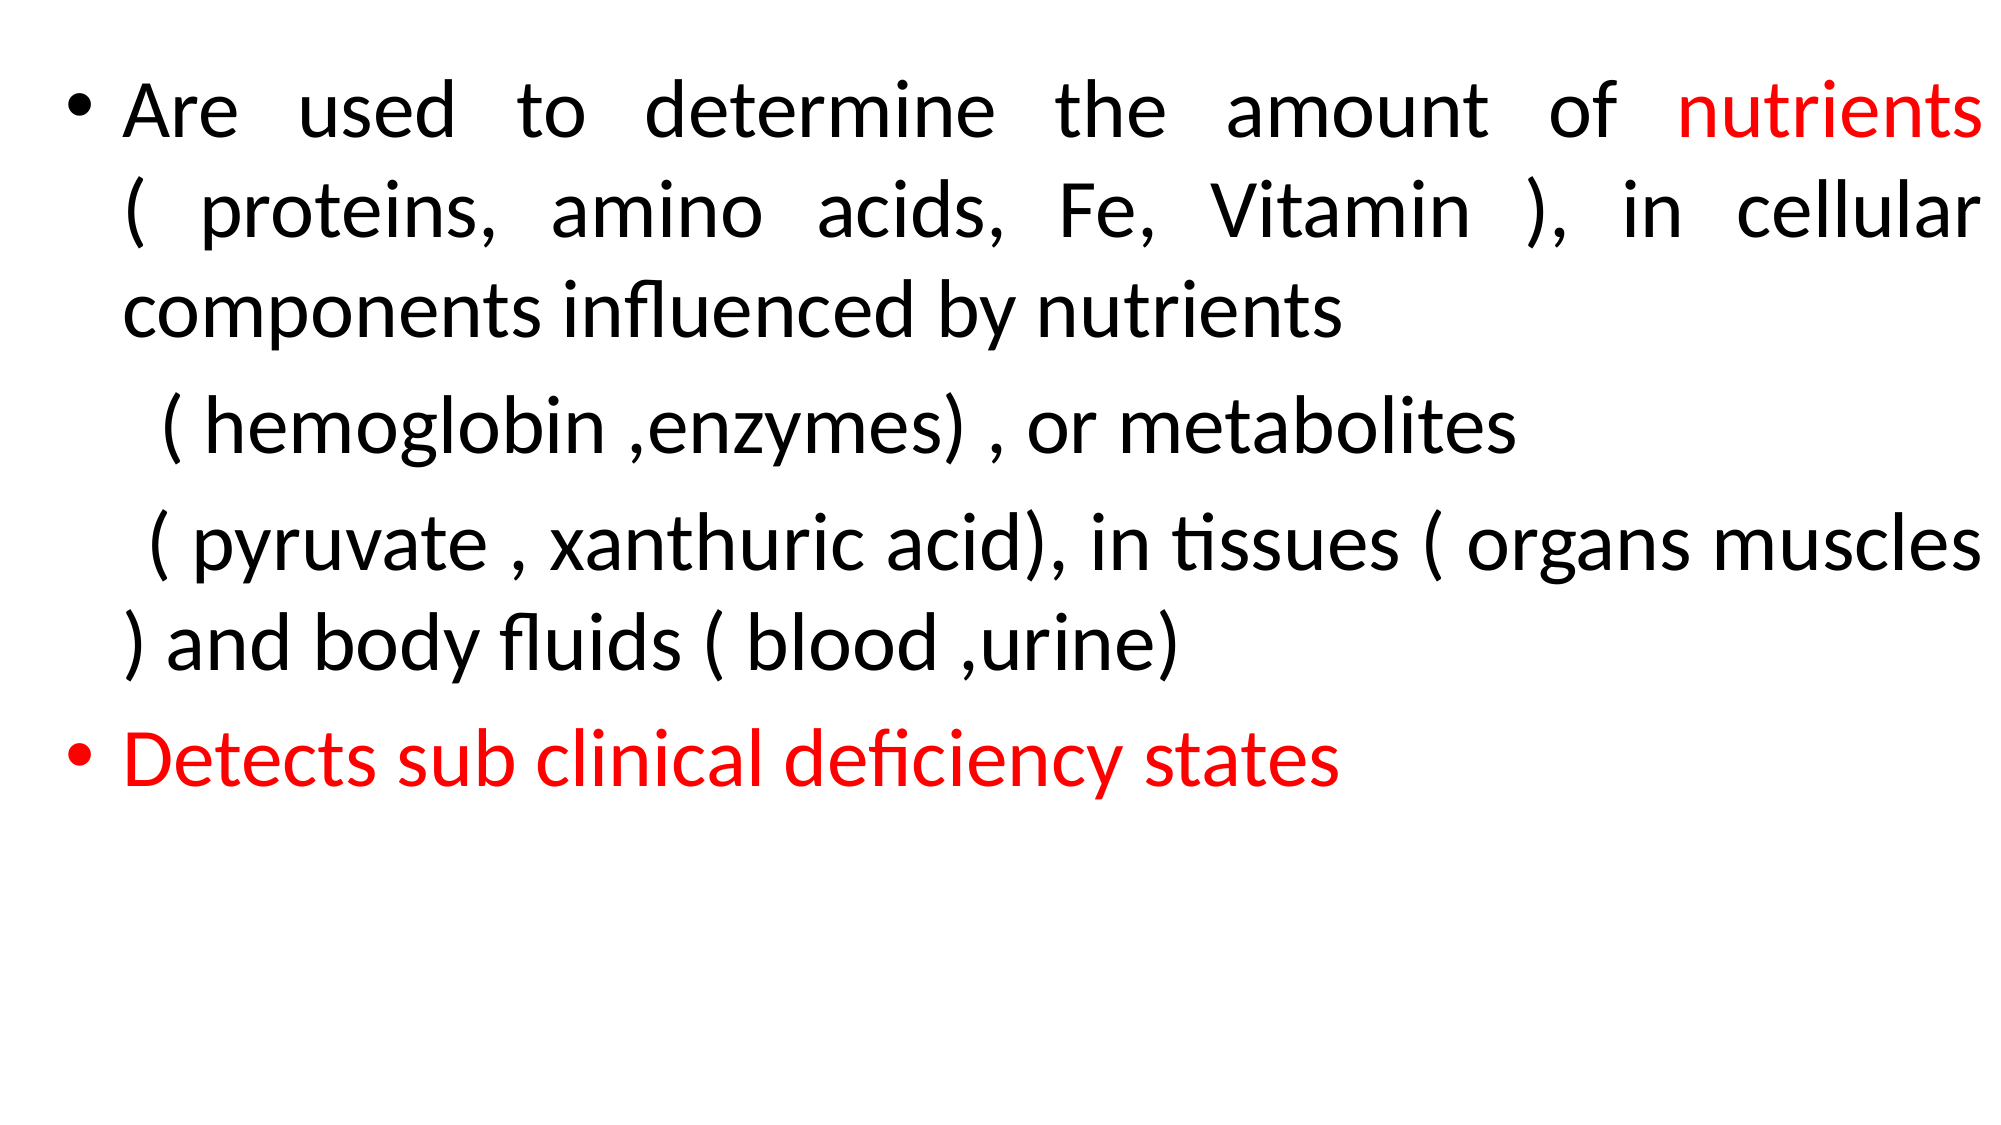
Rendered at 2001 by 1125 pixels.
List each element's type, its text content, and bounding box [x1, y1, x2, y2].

list Are used to determine the amount of nutrients ( proteins, amino acids, Fe, Vitamin ), in cellular components influenced by nutrients ( hemoglobin ,enzymes) , or metabolites ( pyruvate , xanthuric acid), in tissues ( organs muscles ) and body fluids ( blood ,urine) Detects sub clinical deficiency states [50, 46, 2000, 1043]
